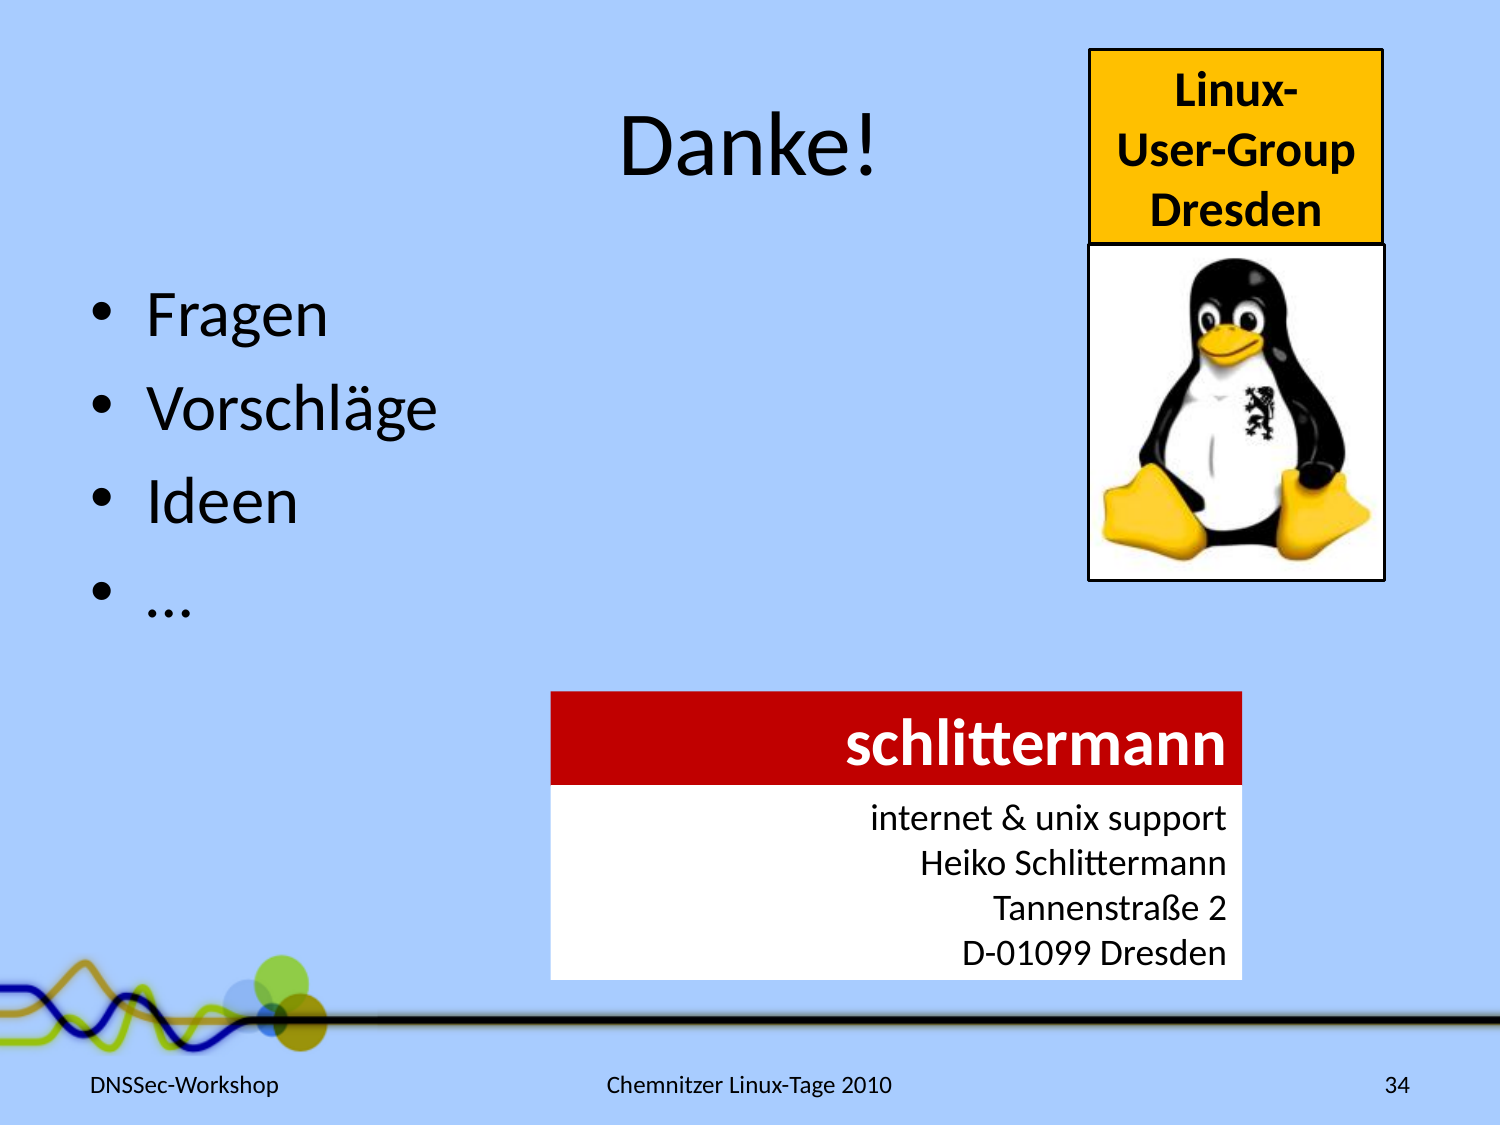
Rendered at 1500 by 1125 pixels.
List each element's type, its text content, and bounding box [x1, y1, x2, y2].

slide_number 34 [1074, 1053, 1425, 1114]
slide_number DNSSec-Workshop [75, 1053, 425, 1114]
text_box Linux- User-Group Dresden [1089, 49, 1383, 244]
footer Chemnitzer Linux-Tage 2010 [512, 1053, 988, 1114]
list Fragen Vorschläge Ideen … [75, 262, 1425, 1005]
picture [0, 0, 1500, 1125]
title Danke! [75, 45, 1425, 233]
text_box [550, 691, 1243, 985]
